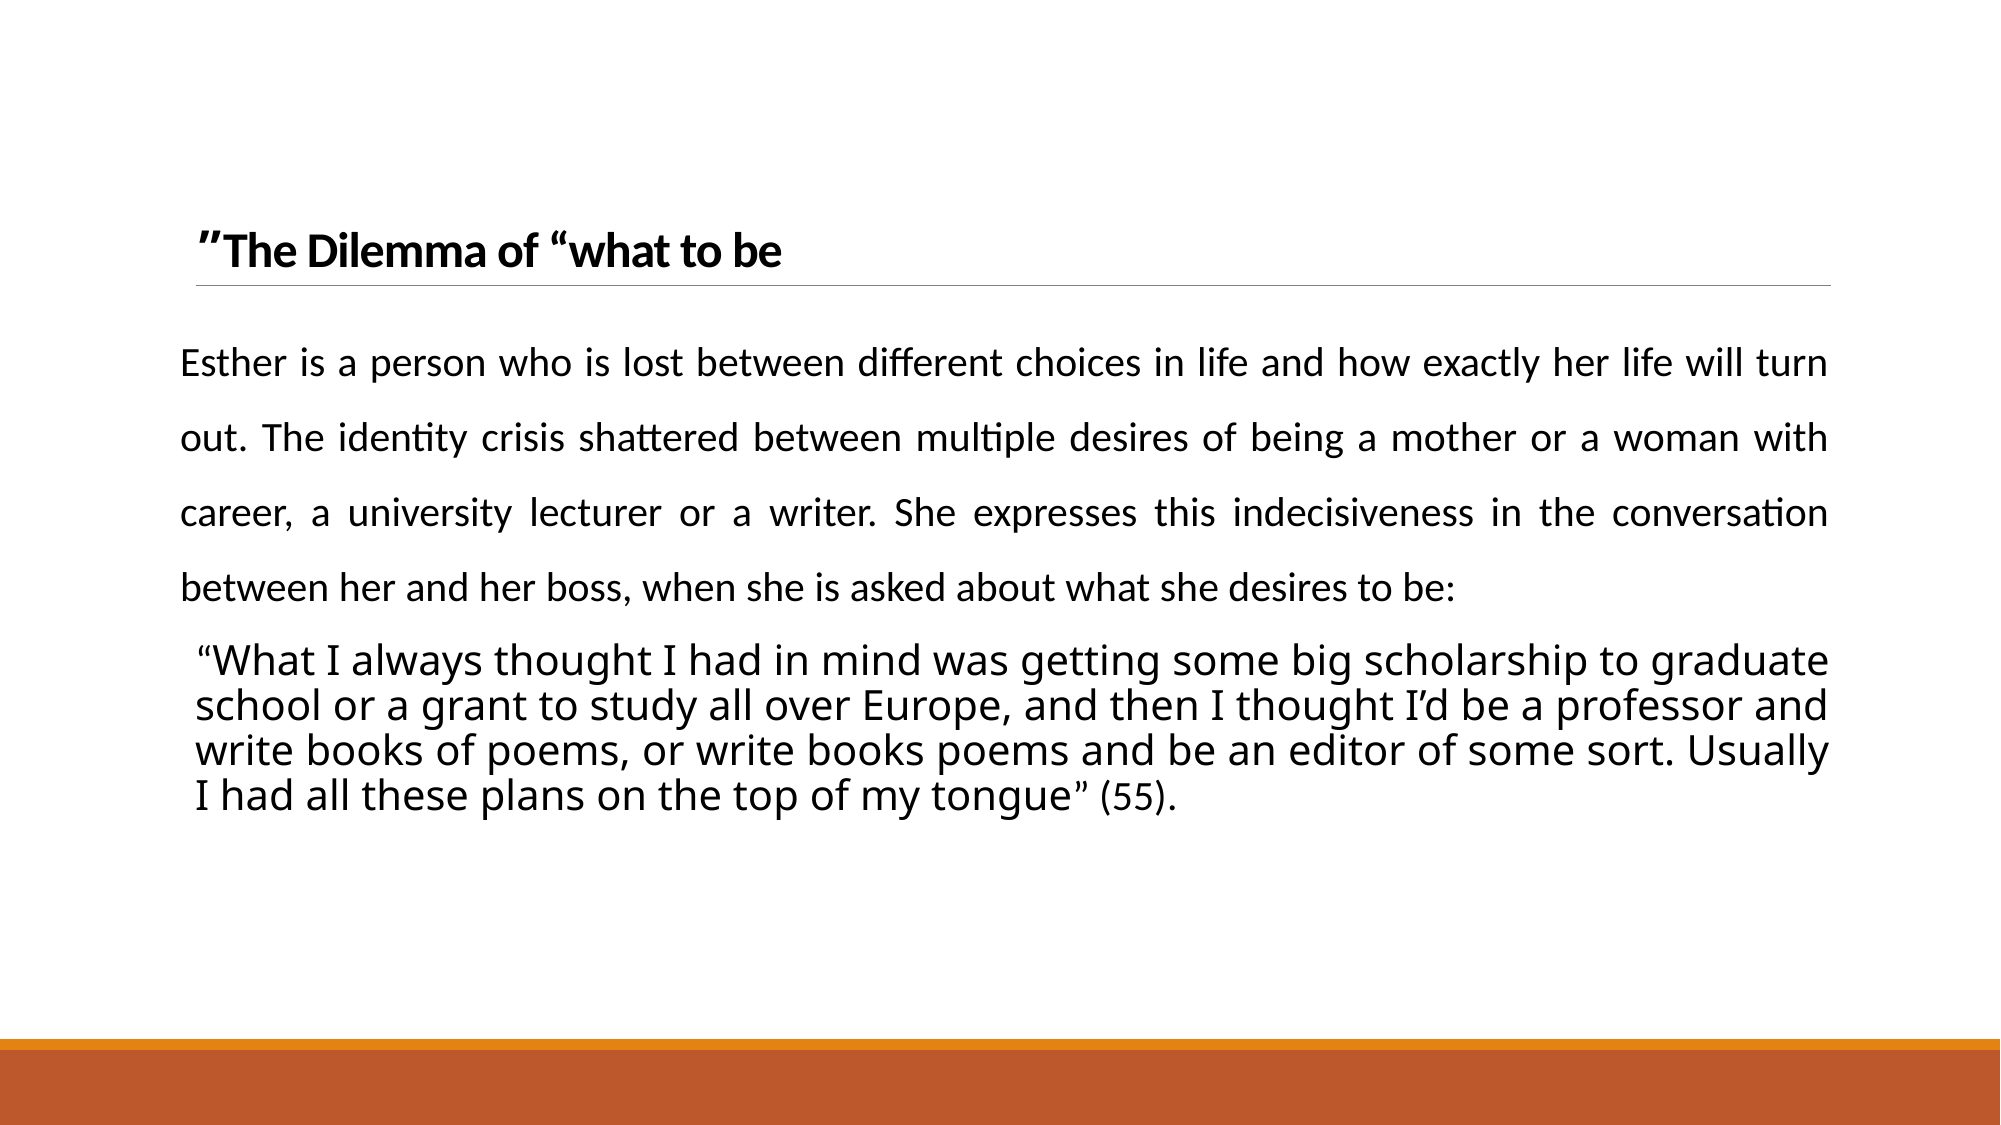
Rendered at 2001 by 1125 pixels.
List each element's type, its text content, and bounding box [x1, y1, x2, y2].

list Esther is a person who is lost between different choices in life and how exactly her life will turn out. The identity crisis shattered between multiple desires of being a mother or a woman with career, a university lecturer or a writer. She expresses this indecisiveness in the conversation between her and her boss, when she is asked about what she desires to be: “What I always thought I had in mind was getting some big scholarship to graduate school or a grant to study all over Europe, and then I thought I’d be a professor and write books of poems, or write books poems and be an editor of some sort. Usually I had all these plans on the top of my tongue” (55). [180, 302, 1830, 963]
title The Dilemma of “what to be” [180, 47, 1830, 285]
